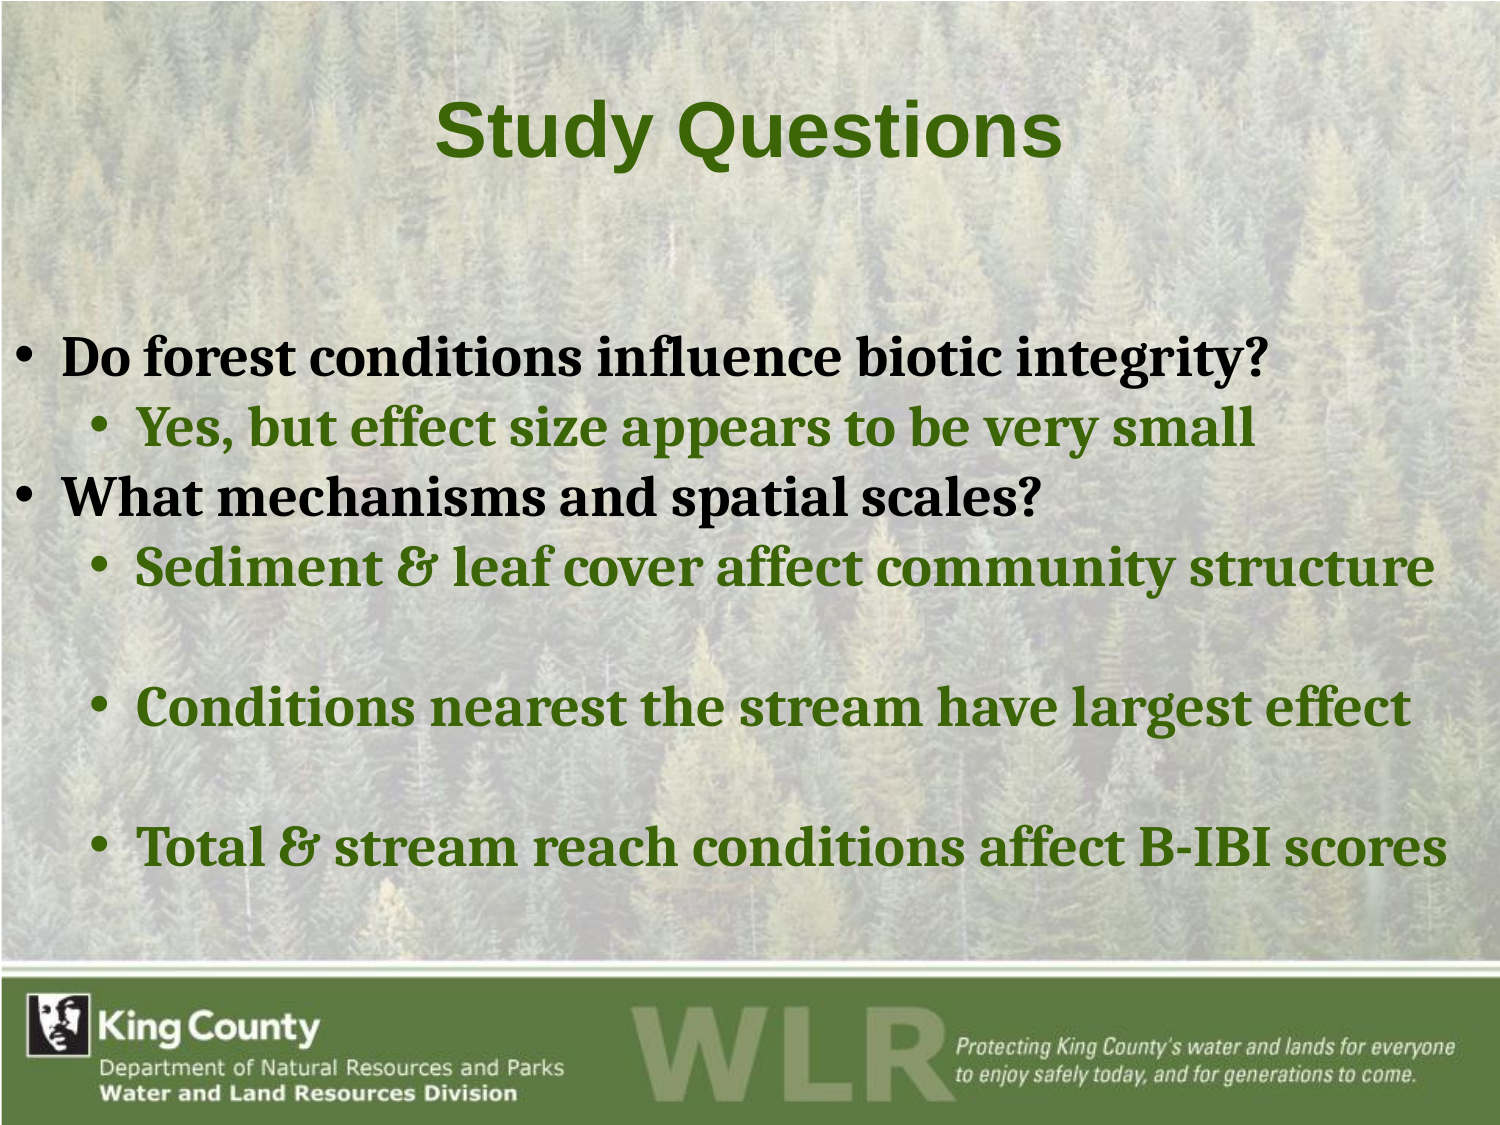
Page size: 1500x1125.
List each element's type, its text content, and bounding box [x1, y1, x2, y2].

picture [1, 1, 1500, 311]
picture [1, 886, 1500, 1125]
text_box Do forest conditions influence biotic integrity? Yes, but effect size appears to be very small What mechanisms and spatial scales? Sediment & leaf cover affect community structure Conditions nearest the stream have largest effect Total & stream reach conditions affect B-IBI scores [0, 311, 1500, 886]
title Study Questions [127, 40, 1372, 181]
